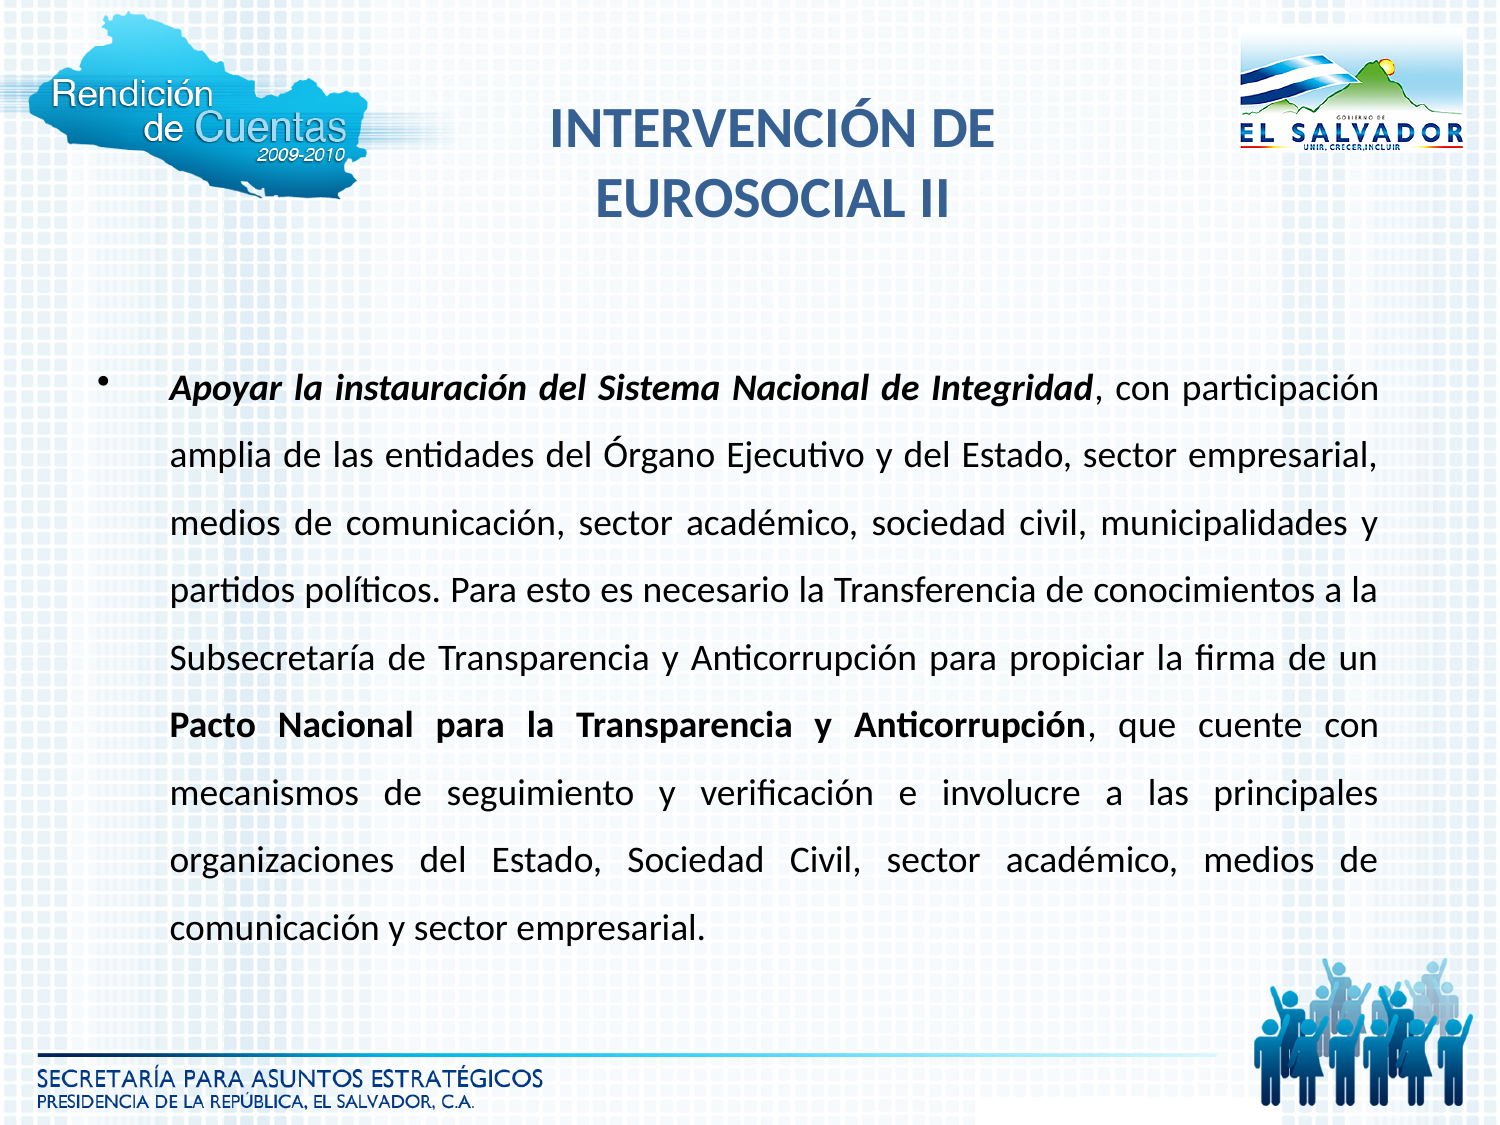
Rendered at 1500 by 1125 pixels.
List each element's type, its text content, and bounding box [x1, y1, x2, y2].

text_box Apoyar la instauración del Sistema Nacional de Integridad, con participación amplia de las entidades del Órgano Ejecutivo y del Estado, sector empresarial, medios de comunicación, sector académico, sociedad civil, municipalidades y partidos políticos. Para esto es necesario la Transferencia de conocimientos a la Subsecretaría de Transparencia y Anticorrupción para propiciar la firma de un Pacto Nacional para la Transparencia y Anticorrupción, que cuente con mecanismos de seguimiento y verificación e involucre a las principales organizaciones del Estado, Sociedad Civil, sector académico, medios de comunicación y sector empresarial. [82, 319, 1395, 948]
picture [0, 0, 1500, 1125]
text_box INTERVENCIÓN DE EUROSOCIAL II [456, 81, 1090, 237]
